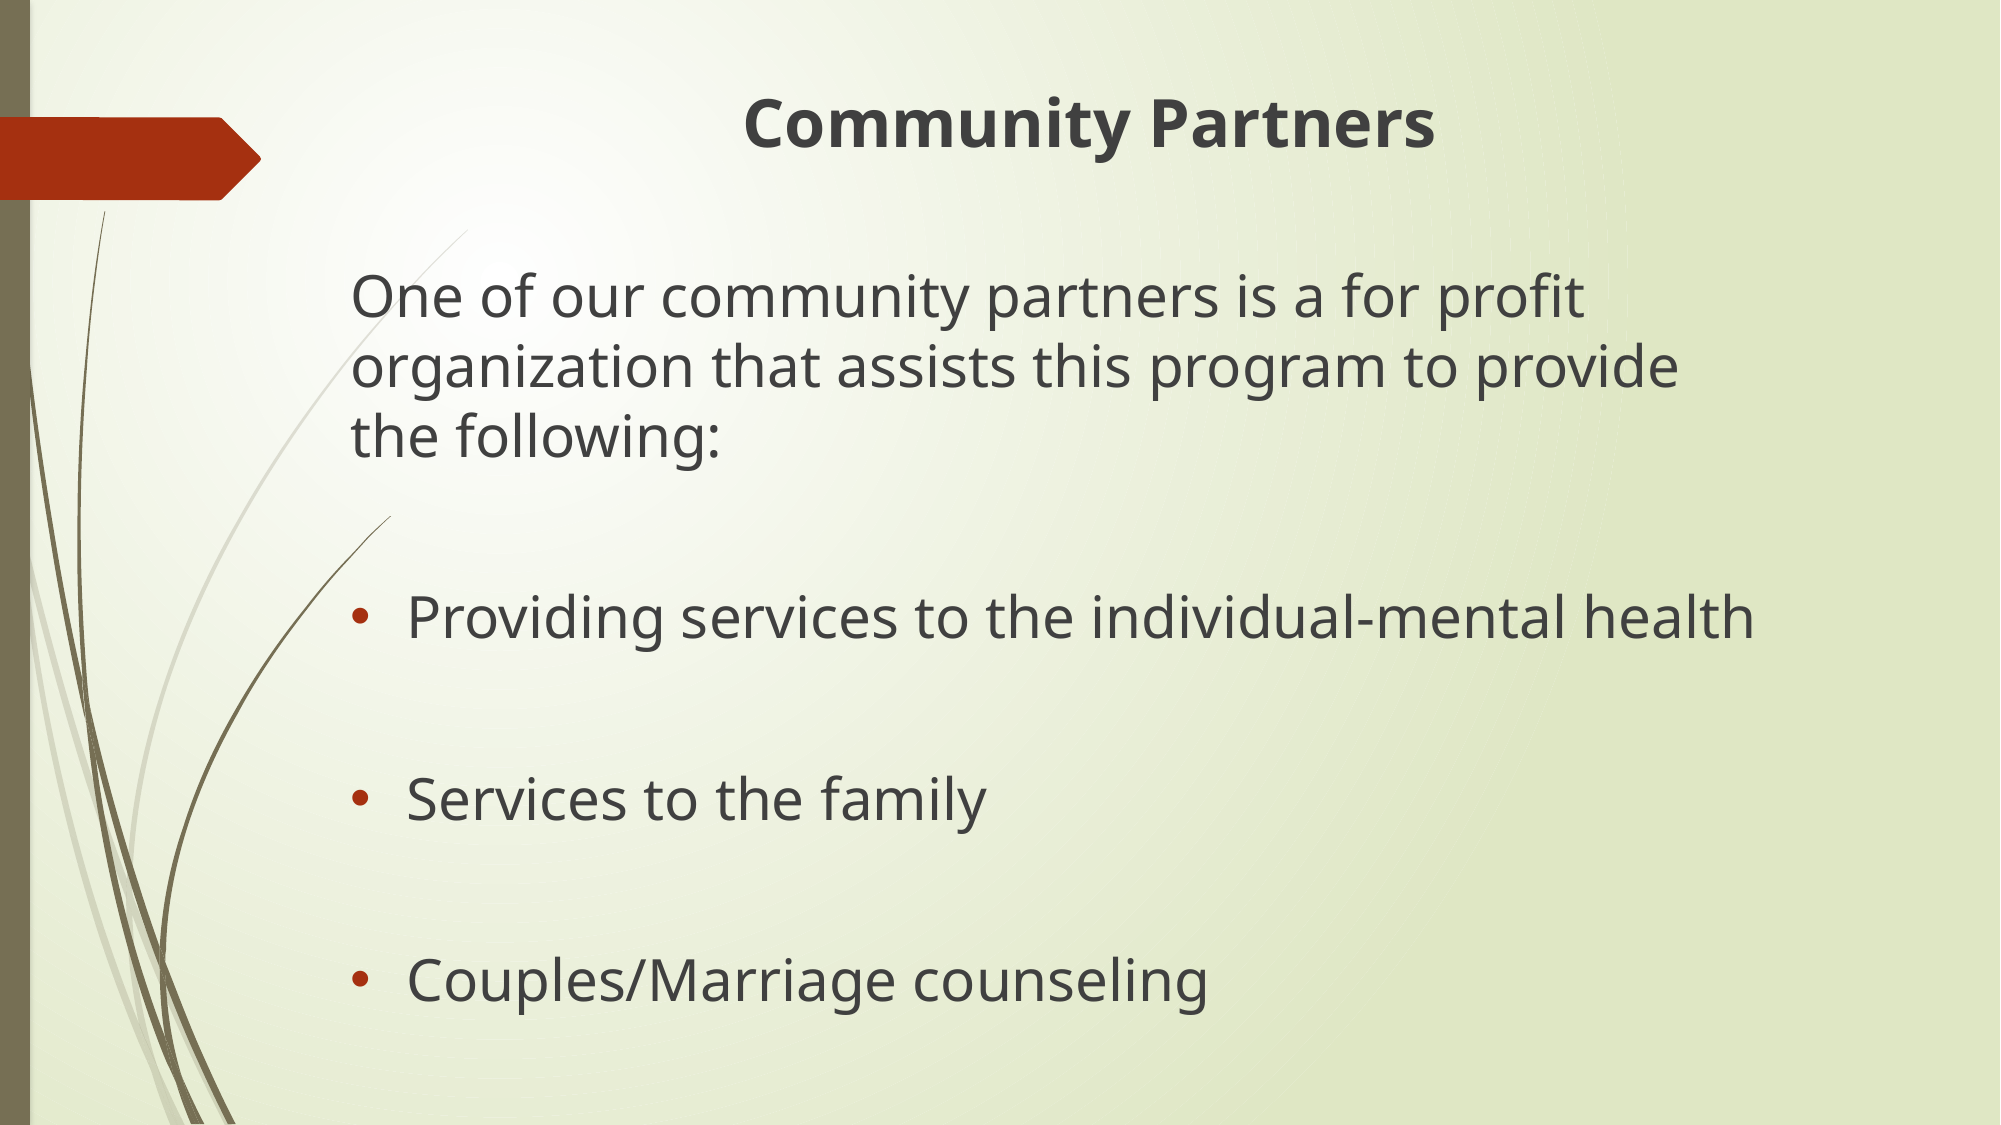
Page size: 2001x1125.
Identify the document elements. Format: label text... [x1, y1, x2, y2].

text_box Community Partners [727, 73, 1482, 169]
list One of our community partners is a for profit organization that assists this program to provide the following: Providing services to the individual-mental health Services to the family Couples/Marriage counseling [335, 252, 1798, 1027]
